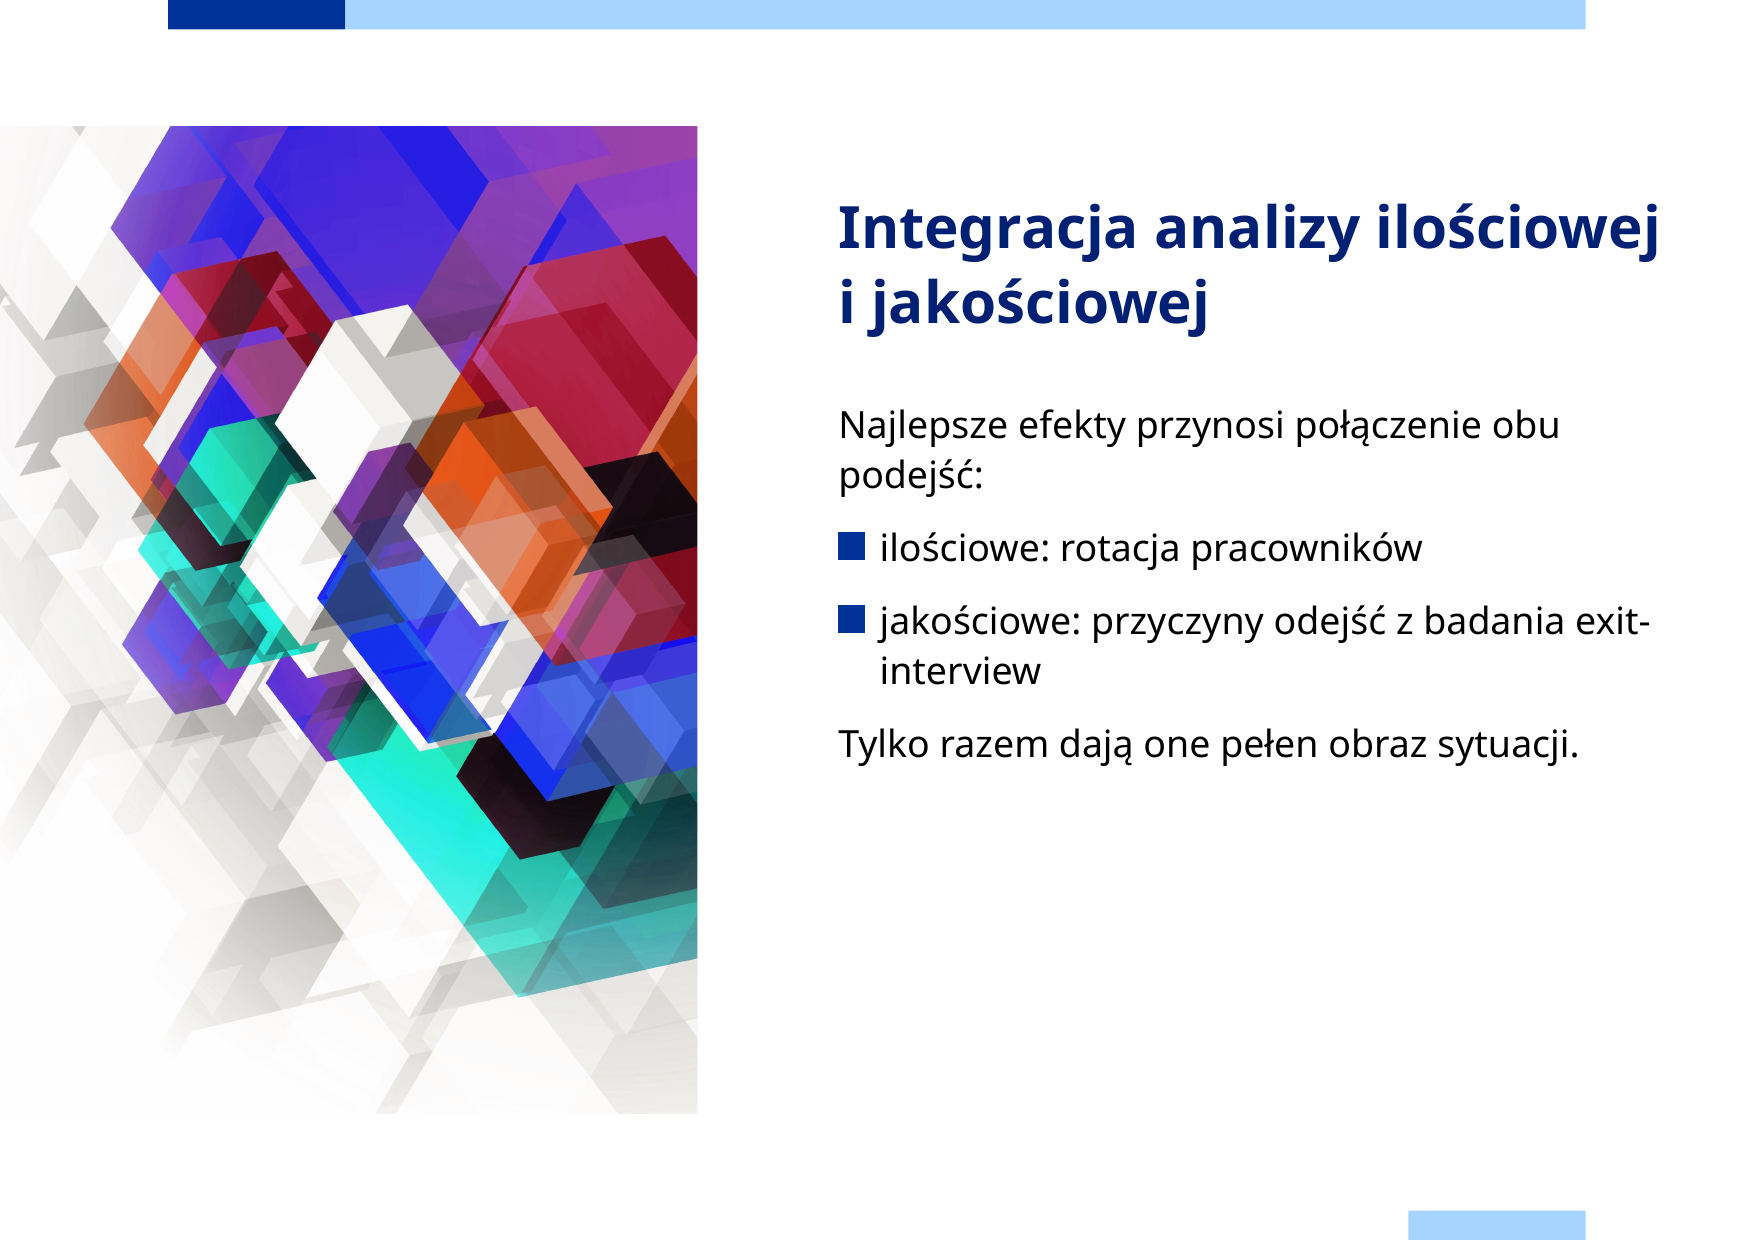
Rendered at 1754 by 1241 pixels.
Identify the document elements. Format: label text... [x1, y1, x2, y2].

picture [838, 605, 865, 633]
picture [0, 126, 698, 1114]
picture [838, 532, 865, 560]
title Integracja analizy ilościowej i jakościowej [838, 185, 1662, 377]
list Najlepsze efekty przynosi połączenie obu podejść: ilościowe: rotacja pracowników jakościowe: przyczyny odejść z badania exit-interview Tylko razem dają one pełen obraz sytuacji. [838, 395, 1662, 1022]
